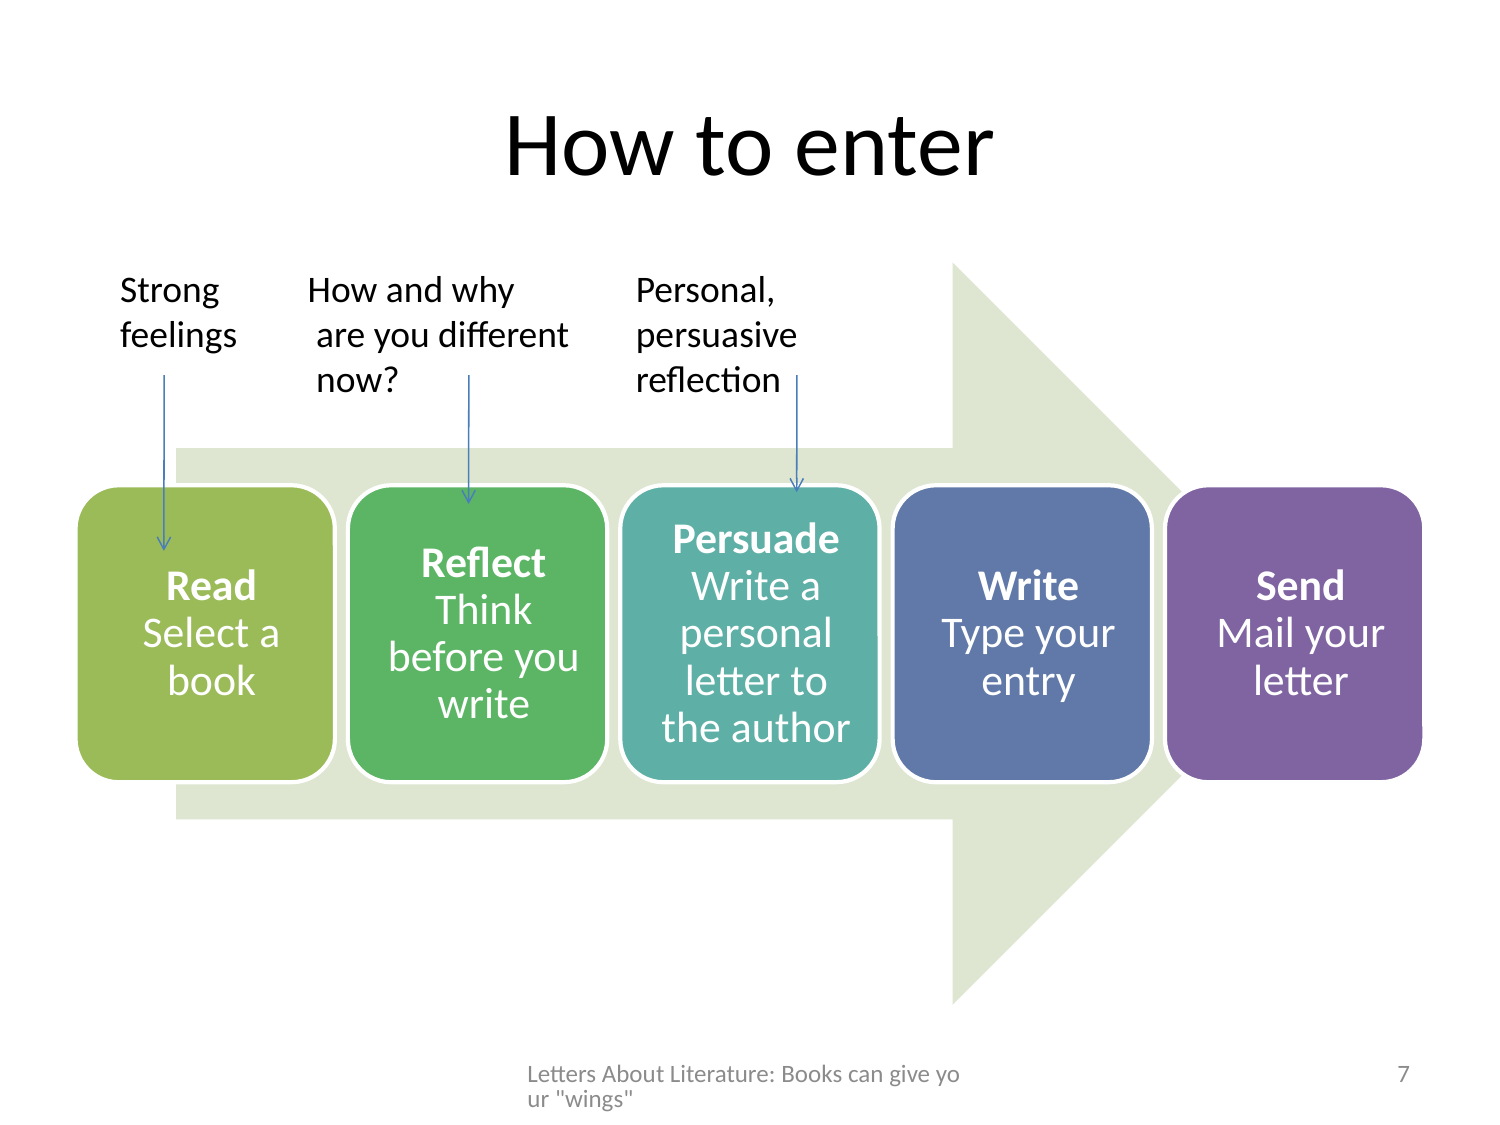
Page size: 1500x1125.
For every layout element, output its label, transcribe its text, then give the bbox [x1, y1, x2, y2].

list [74, 262, 1426, 1006]
title How to enter [75, 45, 1425, 233]
slide_number 7 [1074, 1042, 1425, 1103]
footer Letters About Literature: Books can give your "wings" [512, 1042, 988, 1103]
